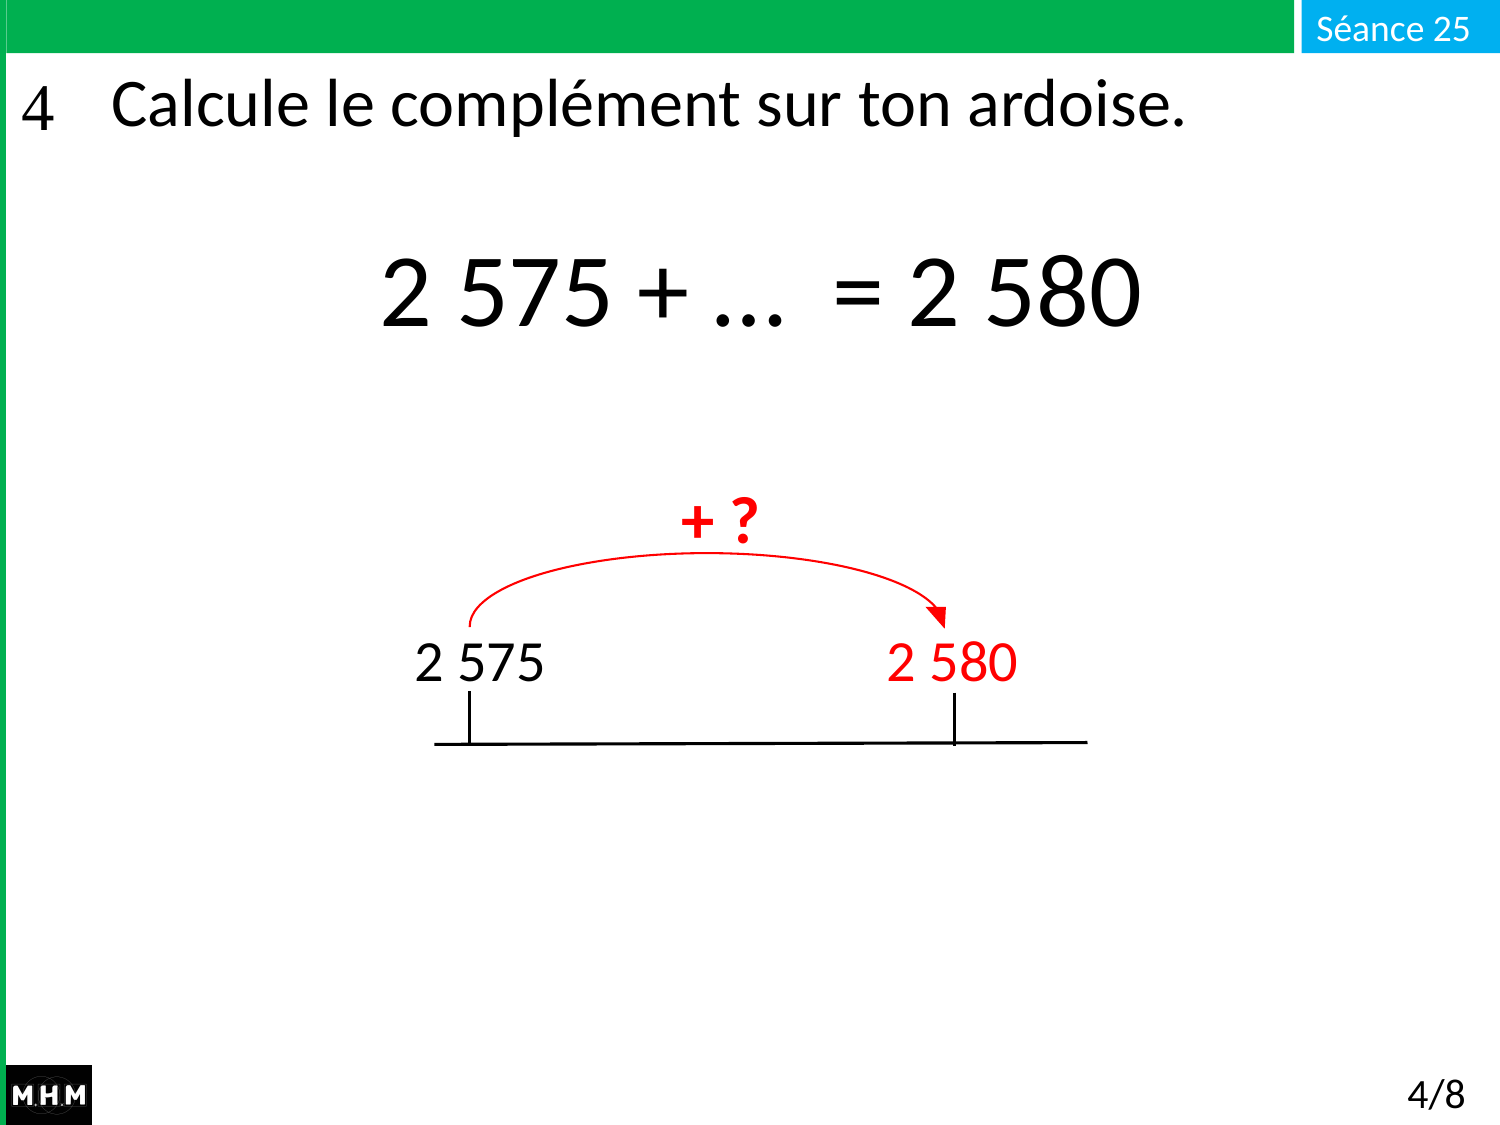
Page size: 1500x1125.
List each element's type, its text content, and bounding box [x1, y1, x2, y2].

list 4/8 [1373, 1064, 1500, 1125]
picture [6, 1065, 92, 1125]
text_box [400, 469, 1088, 746]
title Calcule le complément sur ton ardoise. [96, 60, 1391, 150]
text_box 2 575 + … = 2 580 [331, 215, 1191, 356]
